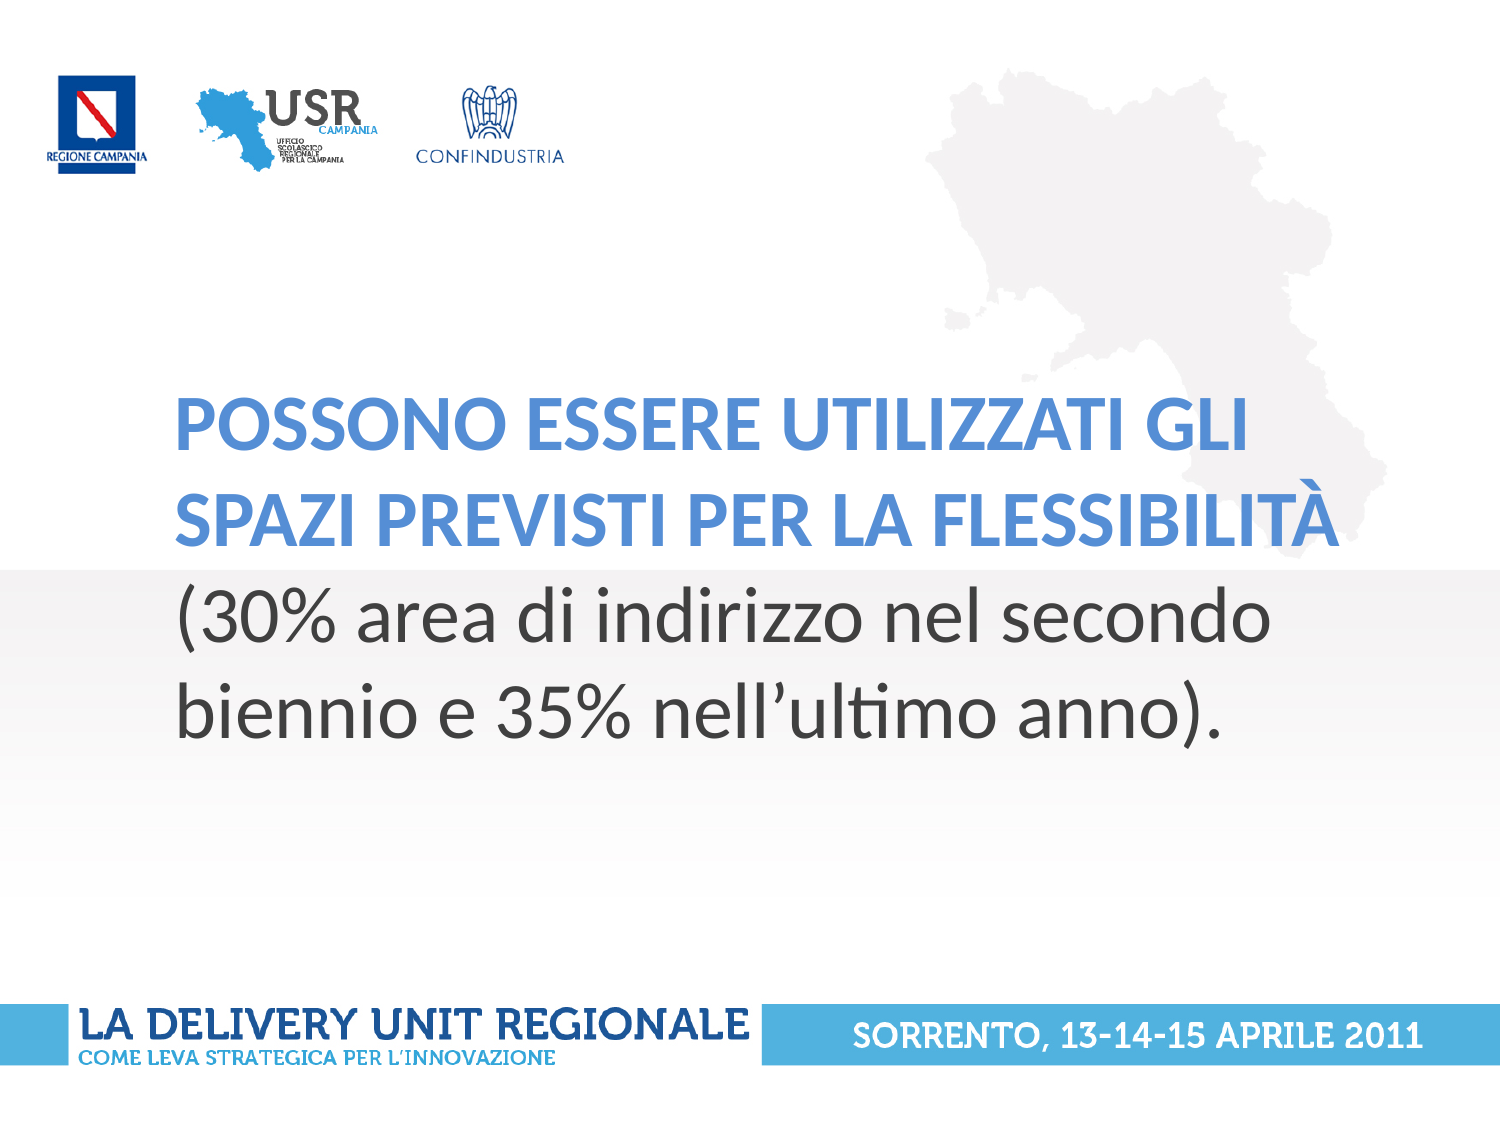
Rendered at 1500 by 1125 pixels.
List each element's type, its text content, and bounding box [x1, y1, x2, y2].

title Possono essere utilizzati gli spazi previsti per la flessibilità (30% area di indirizzo nel secondo biennio e 35% nell’ultimo anno). [174, 324, 1350, 795]
picture [0, 32, 1500, 1093]
